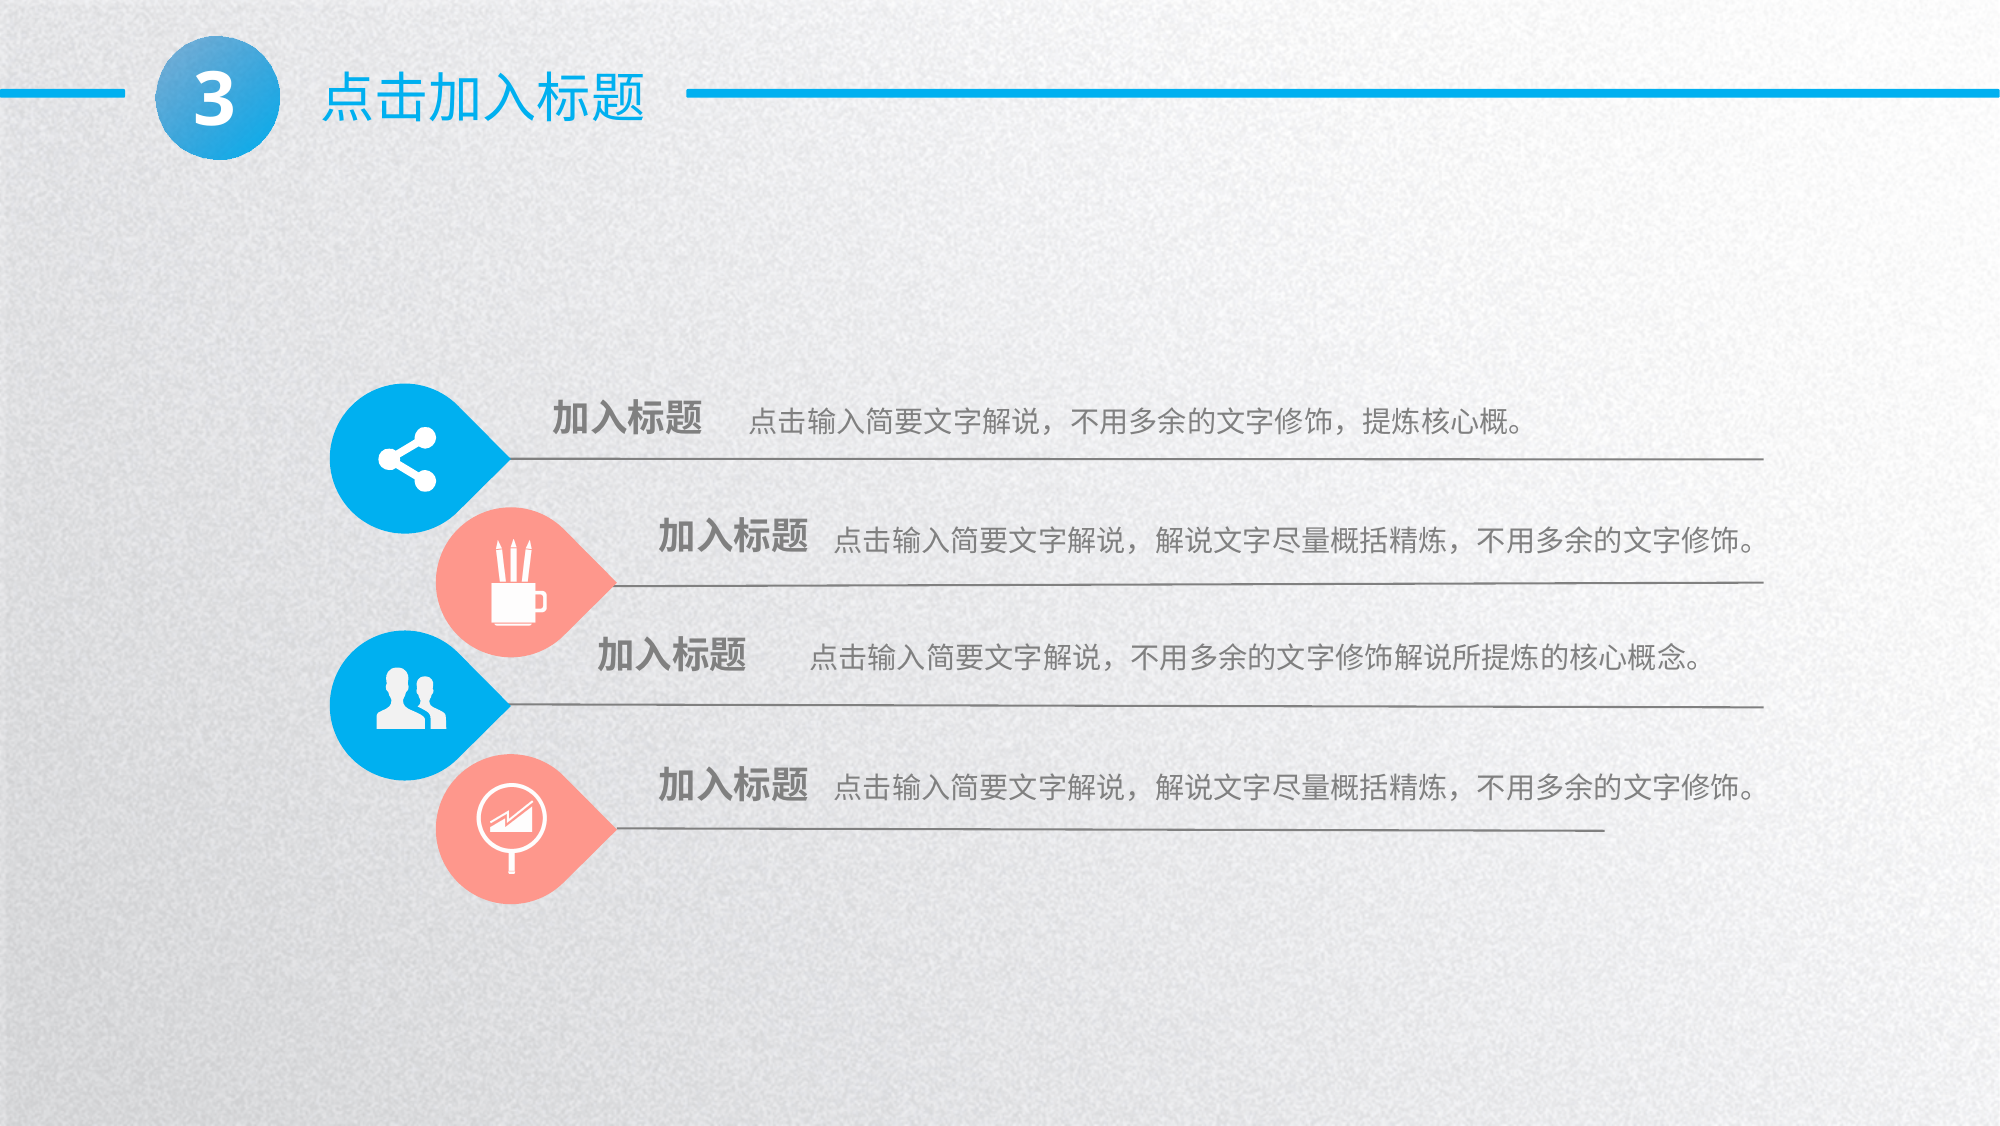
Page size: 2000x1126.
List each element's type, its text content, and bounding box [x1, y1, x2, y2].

text_box [327, 381, 513, 536]
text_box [319, 88, 2000, 98]
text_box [0, 88, 111, 98]
text_box [416, 676, 447, 729]
text_box 点击输入简要文字解说，解说文字尽量概括精炼，不用多余的文字修饰。 [818, 768, 1954, 865]
text_box 加入标题 [537, 395, 748, 443]
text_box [116, 35, 314, 160]
picture [0, 98, 2000, 1126]
text_box 加入标题 [582, 631, 835, 680]
text_box [511, 702, 794, 708]
text_box [376, 667, 425, 729]
text_box 点击加入标题 [319, 109, 661, 136]
text_box [751, 819, 1572, 879]
text_box 点击输入简要文字解说，不用多余的文字修饰解说所提炼的核心概念。 [794, 638, 2000, 735]
text_box [618, 826, 751, 831]
text_box [615, 583, 818, 589]
text_box 点击输入简要文字解说，解说文字尽量概括精炼，不用多余的文字修饰。 [818, 521, 1989, 617]
text_box 点击输入简要文字解说，不用多余的文字修饰，提炼核心概。 [733, 402, 1533, 499]
text_box [433, 752, 620, 907]
text_box 点击加入标题 [319, 56, 661, 86]
text_box [327, 628, 513, 783]
text_box [512, 456, 733, 461]
picture [0, 0, 2000, 88]
text_box [1533, 457, 1764, 462]
text_box [433, 505, 620, 660]
text_box [378, 427, 437, 492]
text_box 加入标题 [643, 513, 854, 561]
text_box 加入标题 [643, 761, 854, 809]
